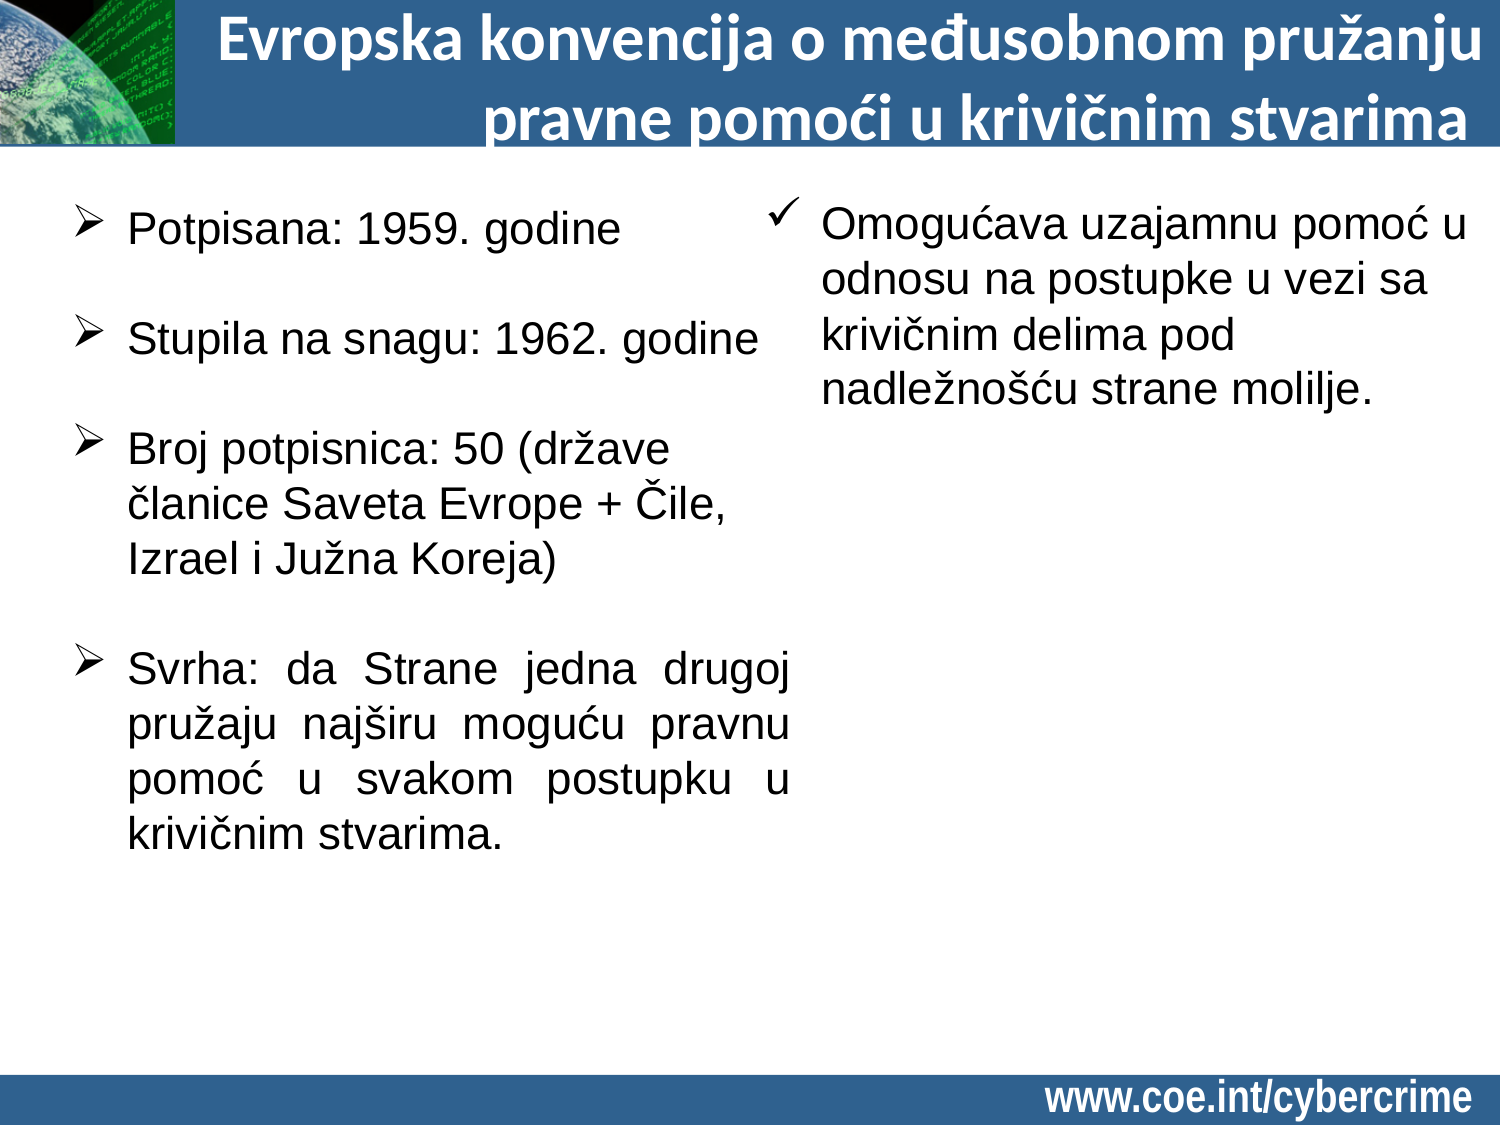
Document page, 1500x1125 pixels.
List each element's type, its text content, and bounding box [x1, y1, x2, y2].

picture [0, 0, 175, 144]
text_box Omogućava uzajamnu pomoć u odnosu na postupke u vezi sa krivičnim delima pod nadležnošću strane molilje. [749, 186, 1500, 422]
text_box Evropska konvencija o međusobnom pružanju pravne pomoći u krivičnim stvarima [177, 0, 1500, 149]
text_box [0, 1073, 1030, 1125]
text_box Potpisana: 1959. godine Stupila na snagu: 1962. godine Broj potpisnica: 50 (države članice Saveta Evrope + Čile, Izrael i Južna Koreja) Svrha: da Strane jedna drugoj pružaju najširu moguću pravnu pomoć u svakom postupku u krivičnim stvarima. [56, 191, 807, 976]
text_box www.coe.int/cybercrime [1030, 1059, 1500, 1125]
